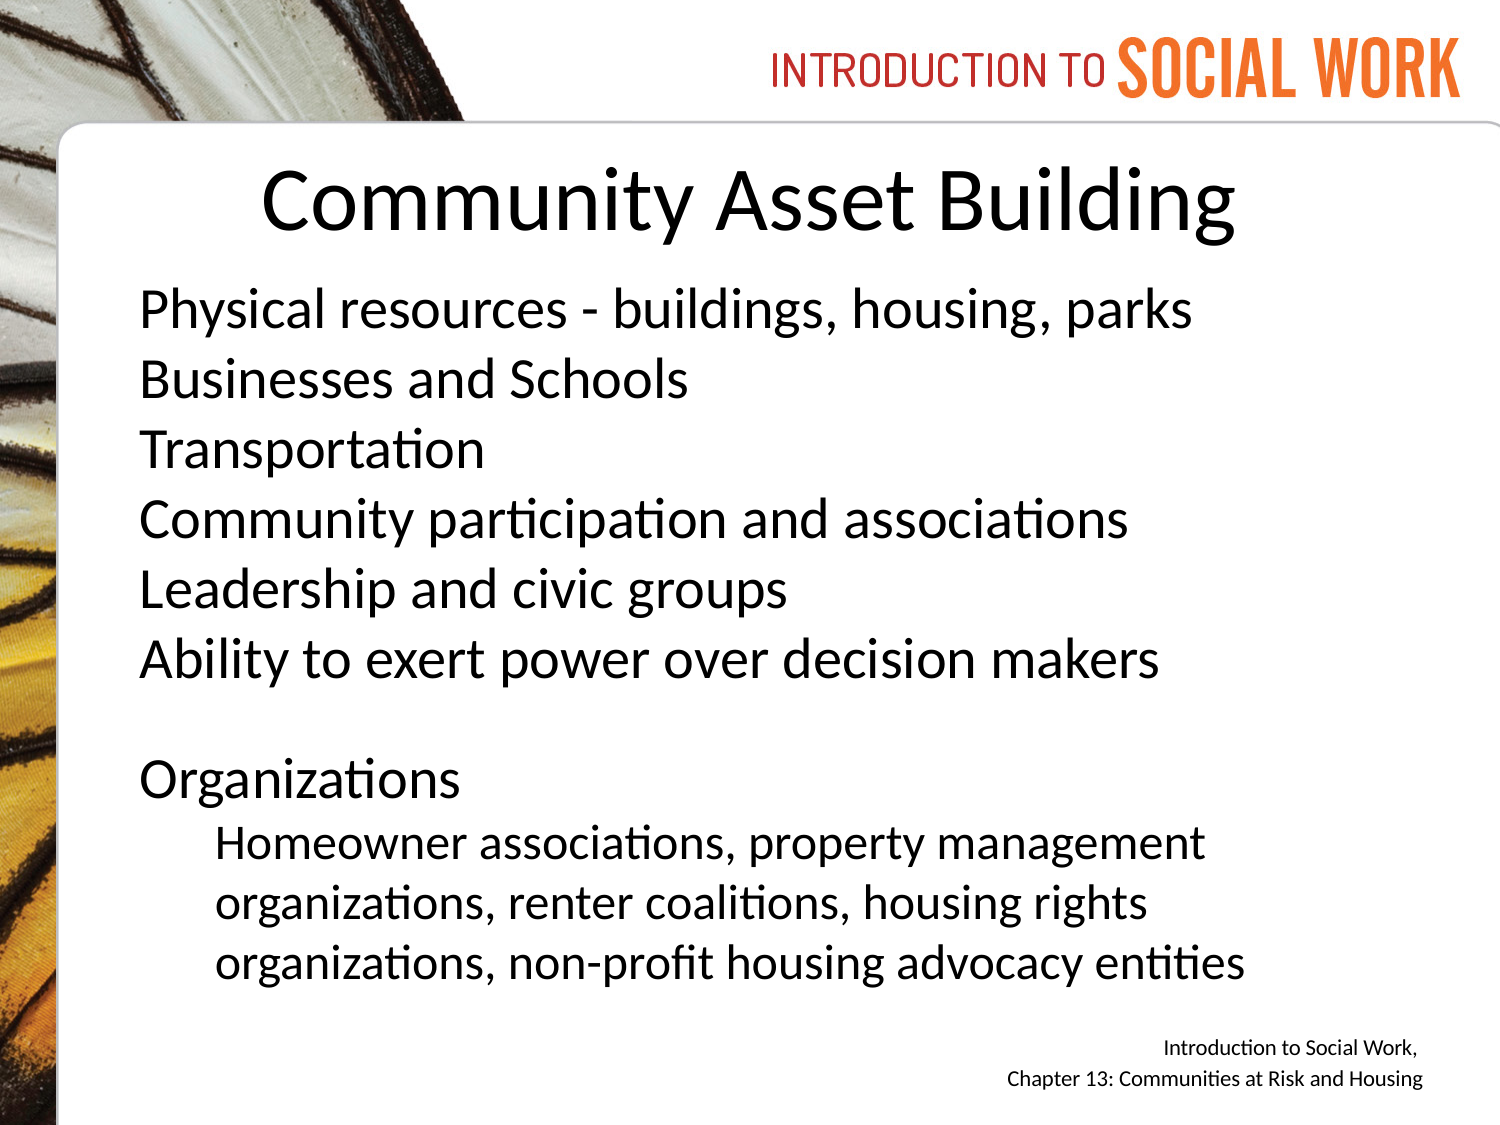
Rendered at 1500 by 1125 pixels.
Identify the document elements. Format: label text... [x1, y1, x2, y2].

list Introduction to Social Work, Chapter 13: Communities at Risk and Housing [987, 1025, 1438, 1100]
text_box Physical resources - buildings, housing, parks Businesses and Schools Transportation Community participation and associations Leadership and civic groups Ability to exert power over decision makers Organizations Homeowner associations, property management organizations, renter coalitions, housing rights organizations, non-profit housing advocacy entities [125, 262, 1375, 998]
title Community Asset Building [75, 99, 1425, 288]
picture [0, 0, 1500, 1125]
text_box [99, 274, 1438, 1010]
